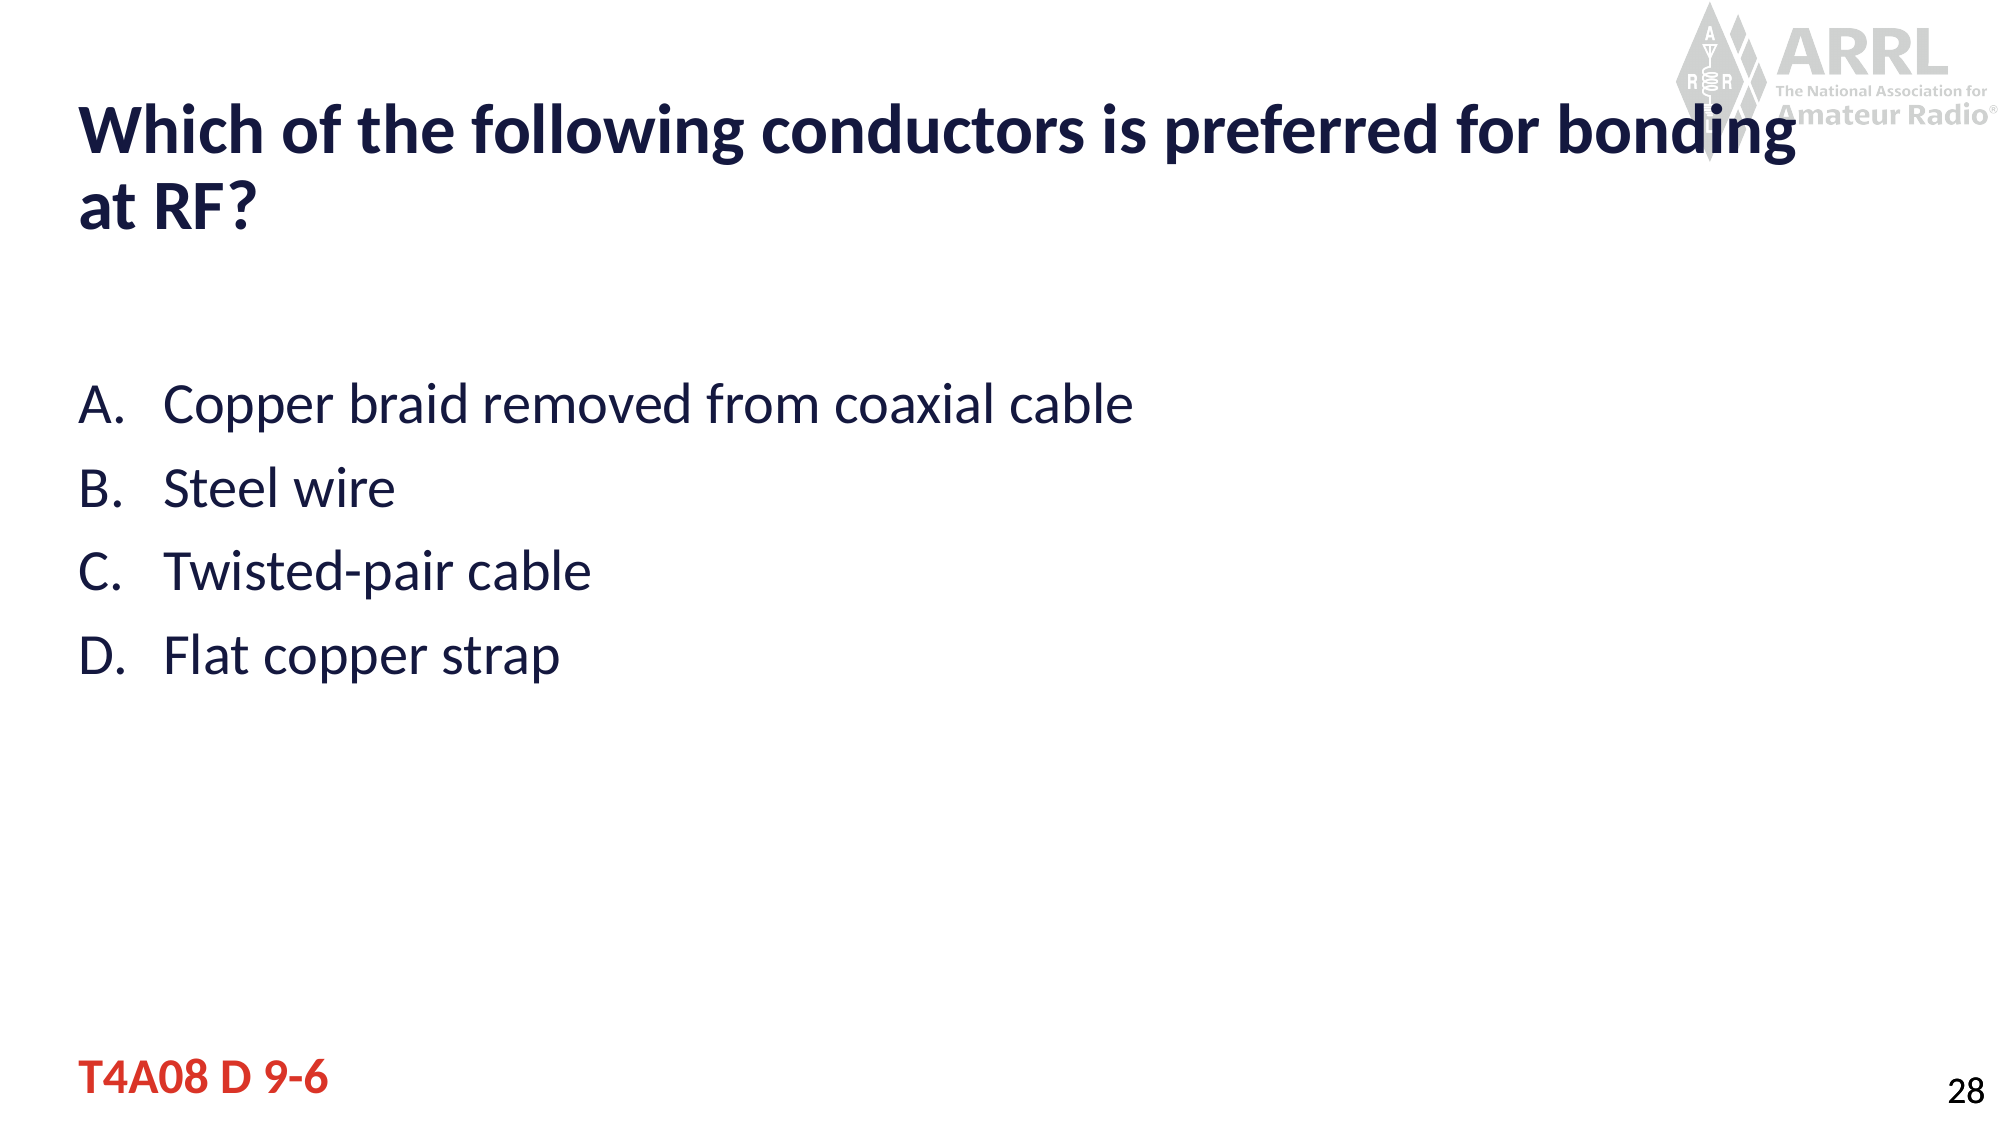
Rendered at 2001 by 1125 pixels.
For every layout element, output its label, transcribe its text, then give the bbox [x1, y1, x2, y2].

text_box T4A08 D 9-6 [63, 1036, 921, 1112]
list Copper braid removed from coaxial cable Steel wire Twisted-pair cable Flat copper strap [63, 365, 1863, 989]
picture [1674, 0, 2000, 164]
title Which of the following conductors is preferred for bonding at RF? [63, 59, 1863, 278]
